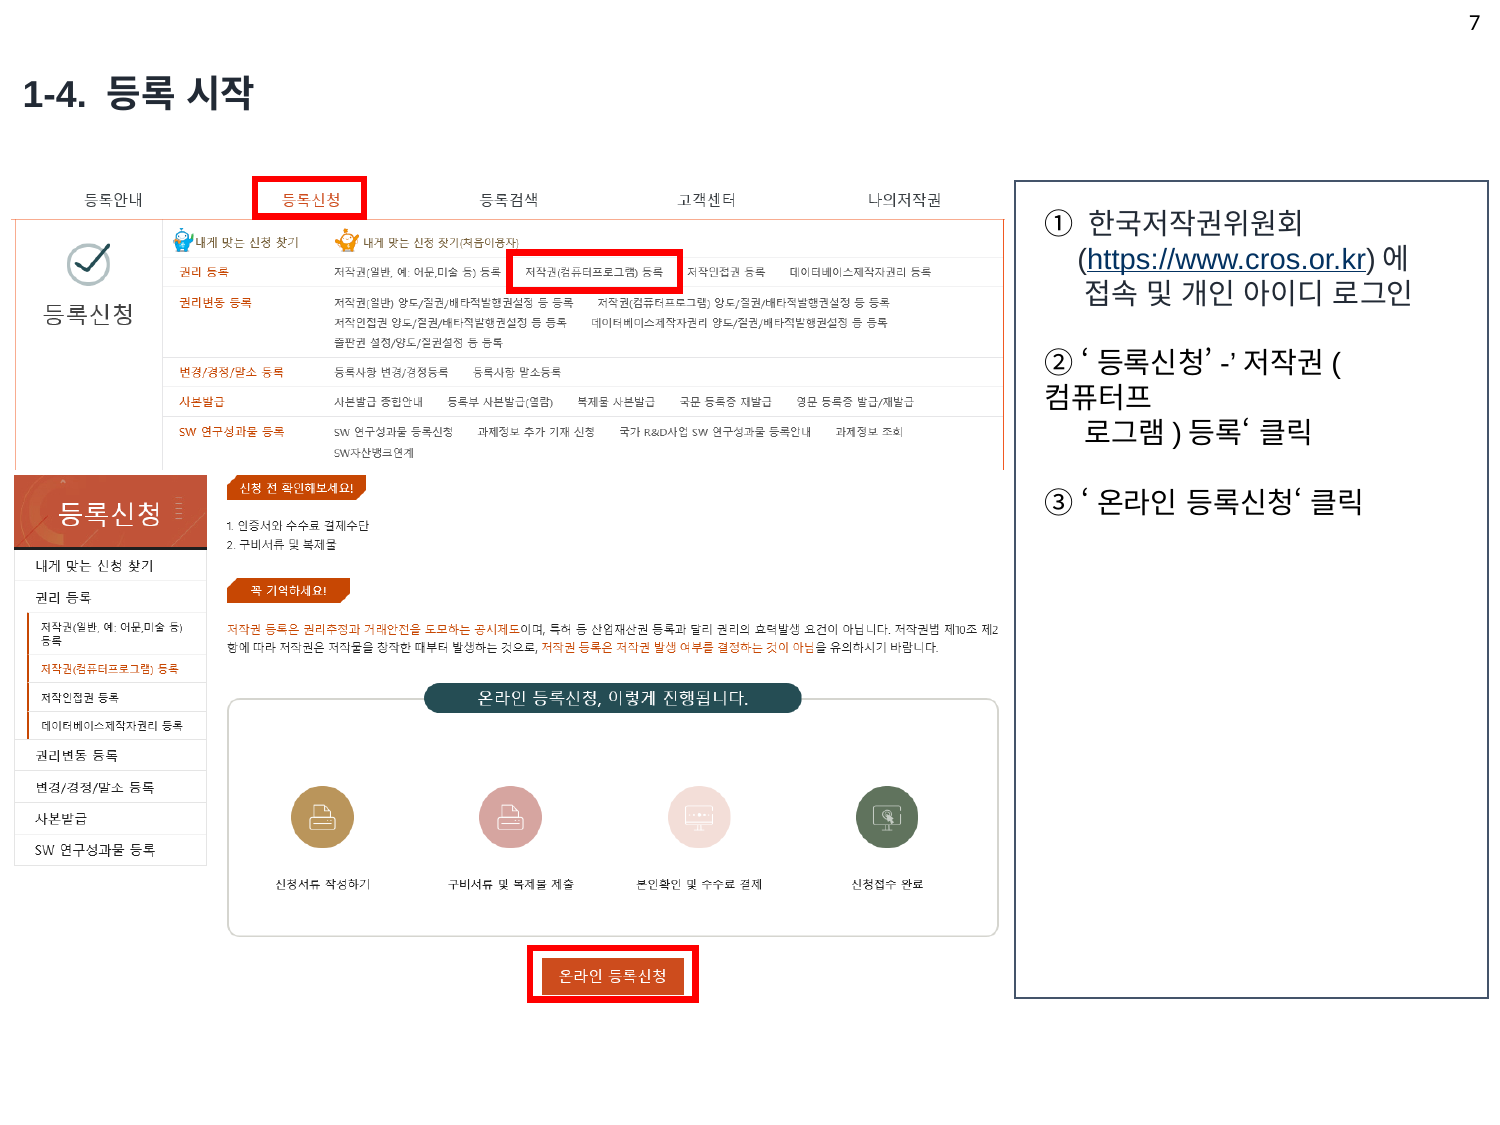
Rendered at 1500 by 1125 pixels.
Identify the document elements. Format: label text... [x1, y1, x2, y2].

text_box ① 한국저작권위원회 (https://www.cros.or.kr)에 접속 및 개인 아이디 로그인 ② ‘등록신청’-’저작권(컴퓨터프 로그램)등록‘ 클릭 ③ ‘온라인 등록신청‘ 클릭 [1029, 197, 1470, 528]
text_box 7 [1453, 0, 1496, 43]
picture [11, 181, 1005, 1000]
text_box 1 [1014, 180, 1489, 999]
text_box 1-4. 등록 시작 [7, 62, 271, 123]
